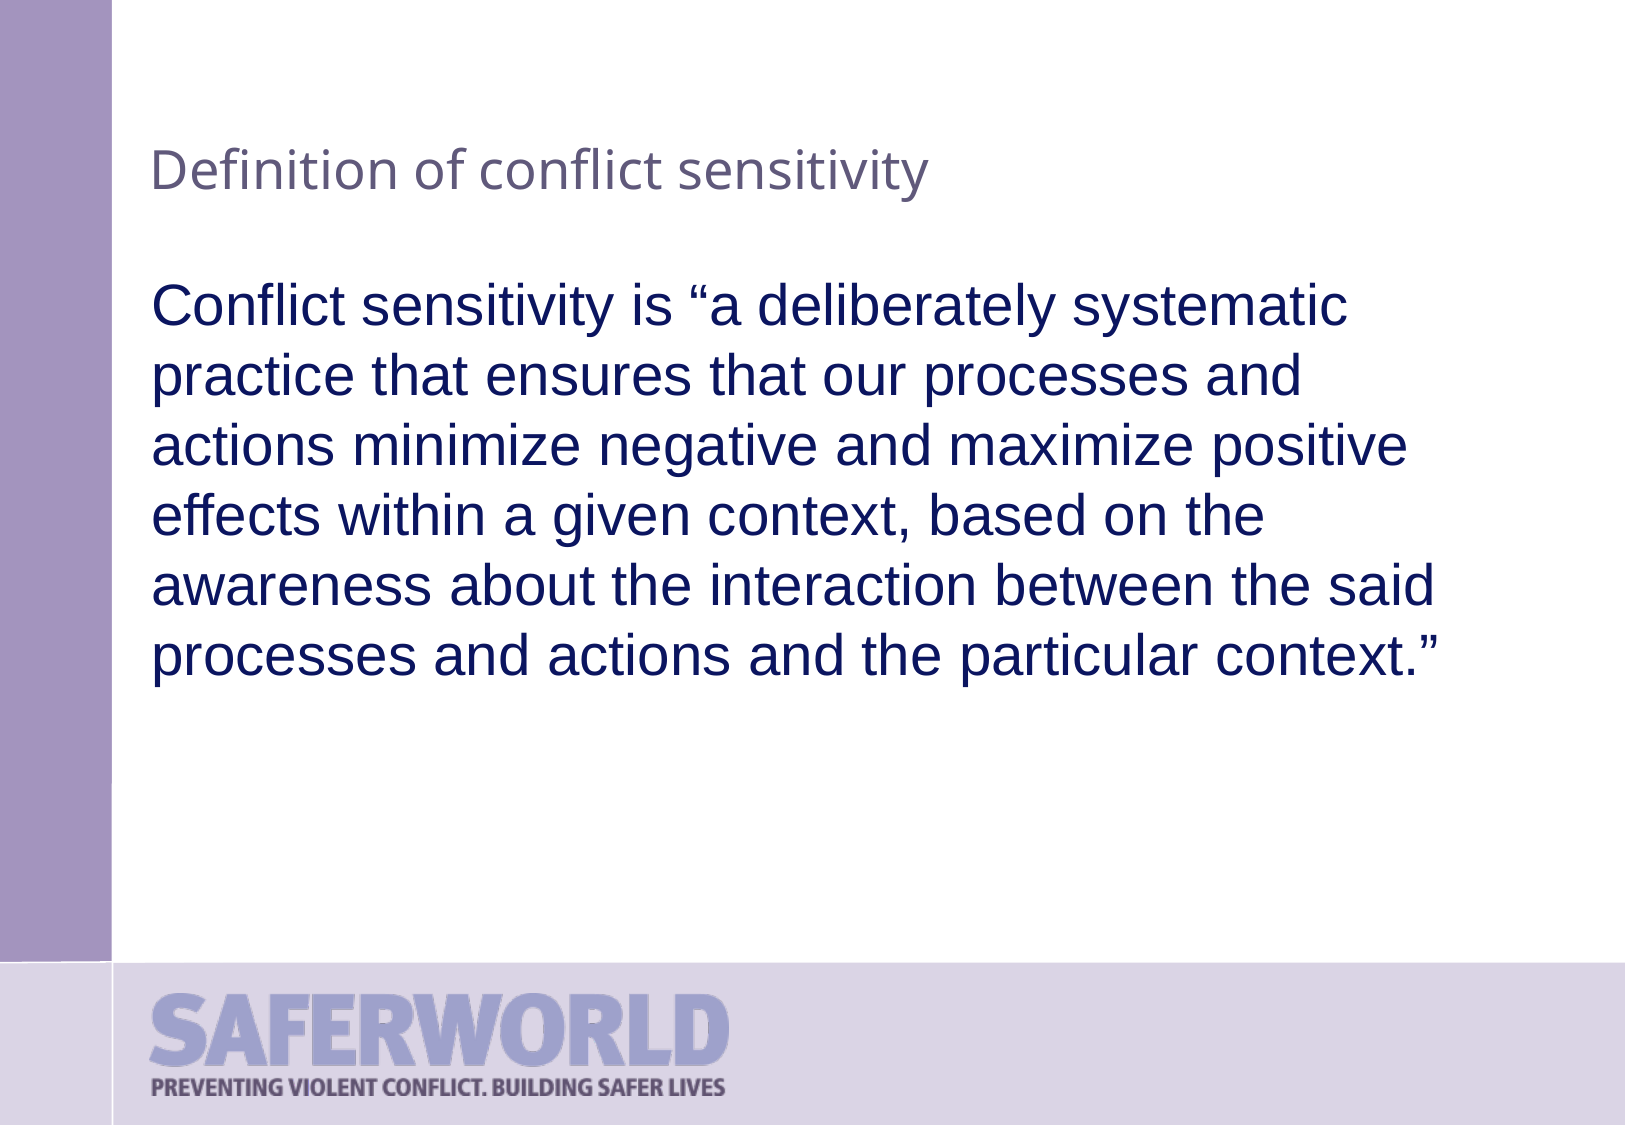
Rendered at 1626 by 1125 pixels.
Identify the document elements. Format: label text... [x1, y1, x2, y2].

title Definition of conflict sensitivity [149, 62, 1427, 200]
picture [149, 993, 729, 1096]
list Conflict sensitivity is “a deliberately systematic practice that ensures that our processes and actions minimize negative and maximize positive effects within a given context, based on the awareness about the interaction between the said processes and actions and the particular context.” [151, 267, 1474, 942]
